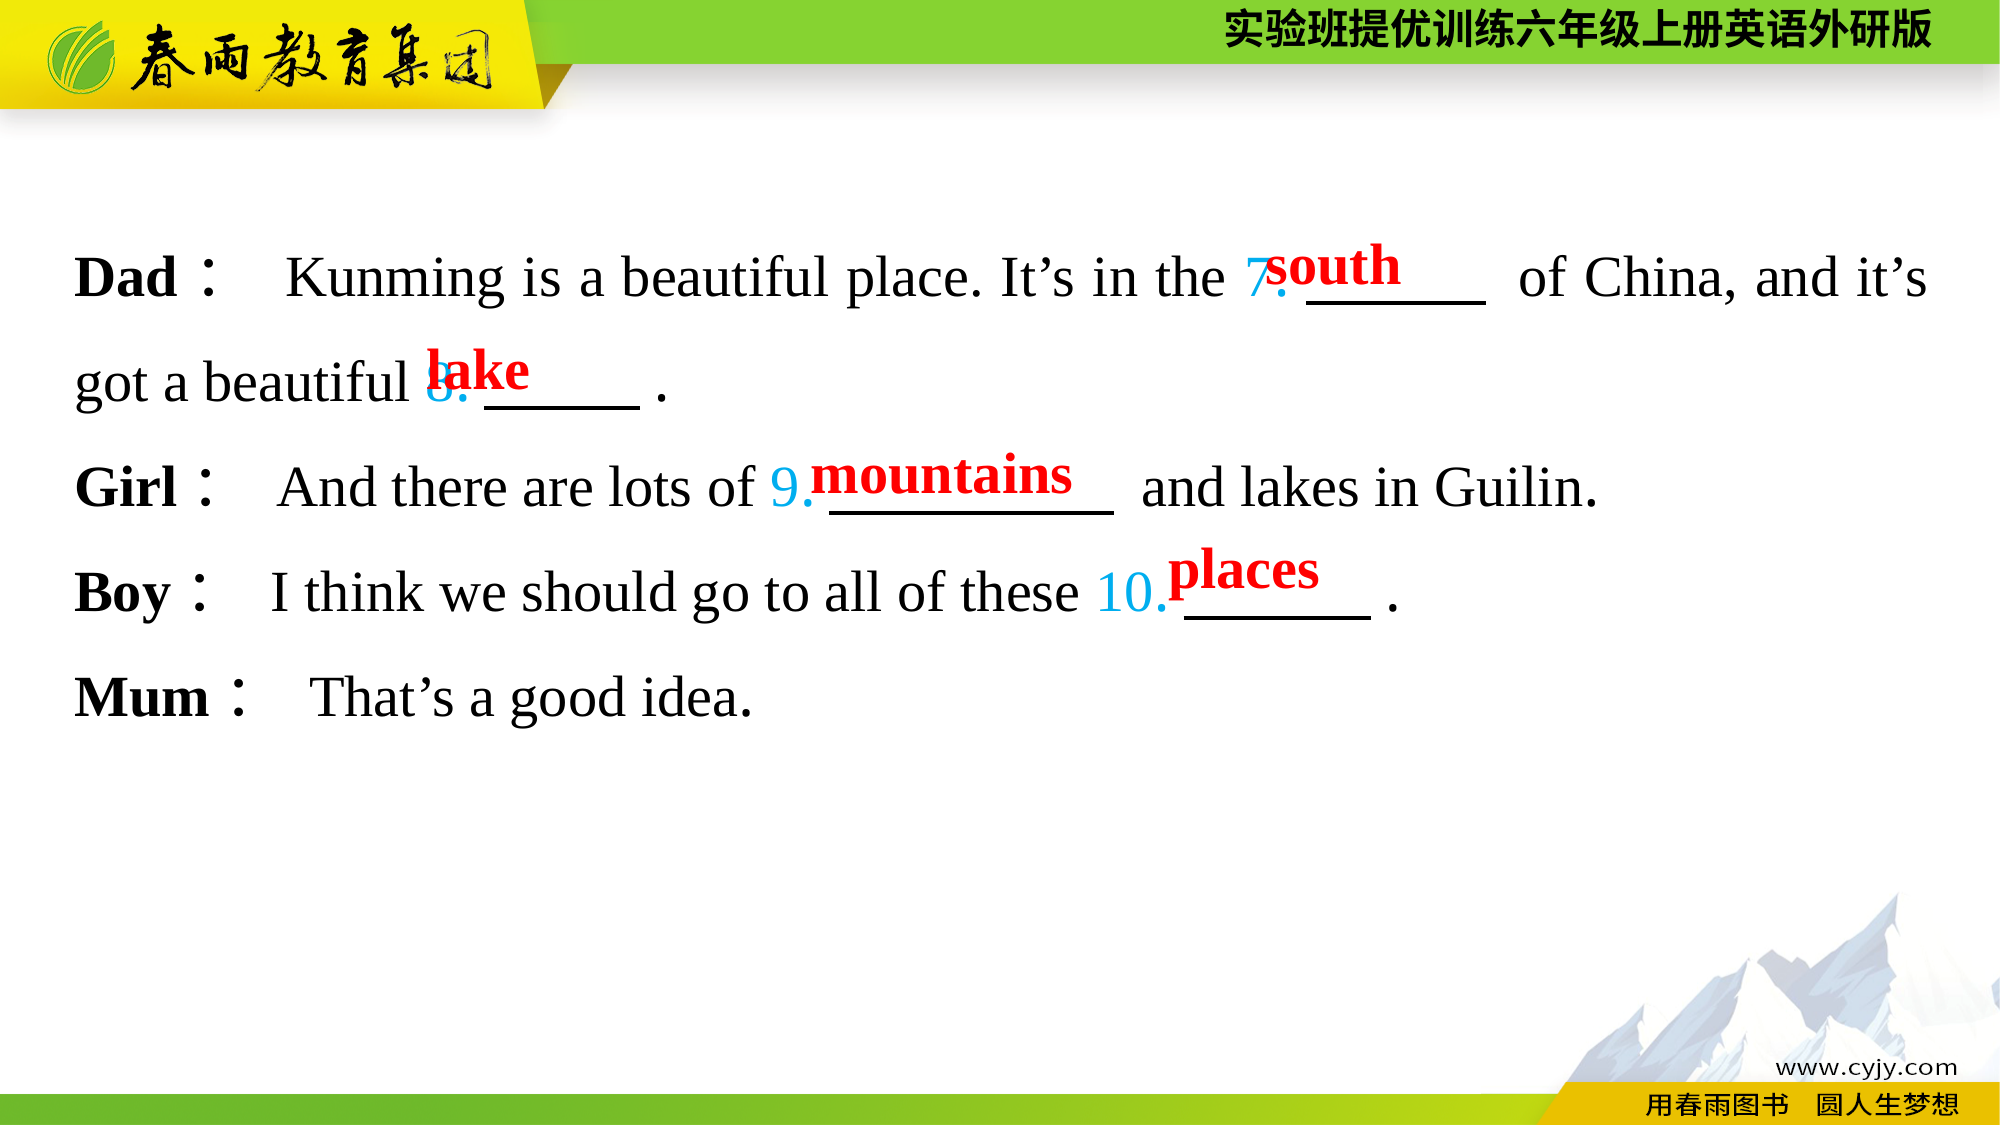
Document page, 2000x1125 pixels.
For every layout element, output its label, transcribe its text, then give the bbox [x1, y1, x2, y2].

text_box lake [412, 324, 563, 409]
picture [0, 0, 2000, 1125]
list Dad： Kunming is a beautiful place. It’s in the 7. of China, and it’s got a beautiful 8. . Girl： And there are lots of 9. and lakes in Guilin. Boy： I think we should go to all of these 10. . Mum： That’s a good idea. [59, 196, 1944, 728]
text_box mountains [796, 427, 1124, 513]
text_box places [1153, 522, 1378, 608]
text_box south [1250, 218, 1437, 304]
